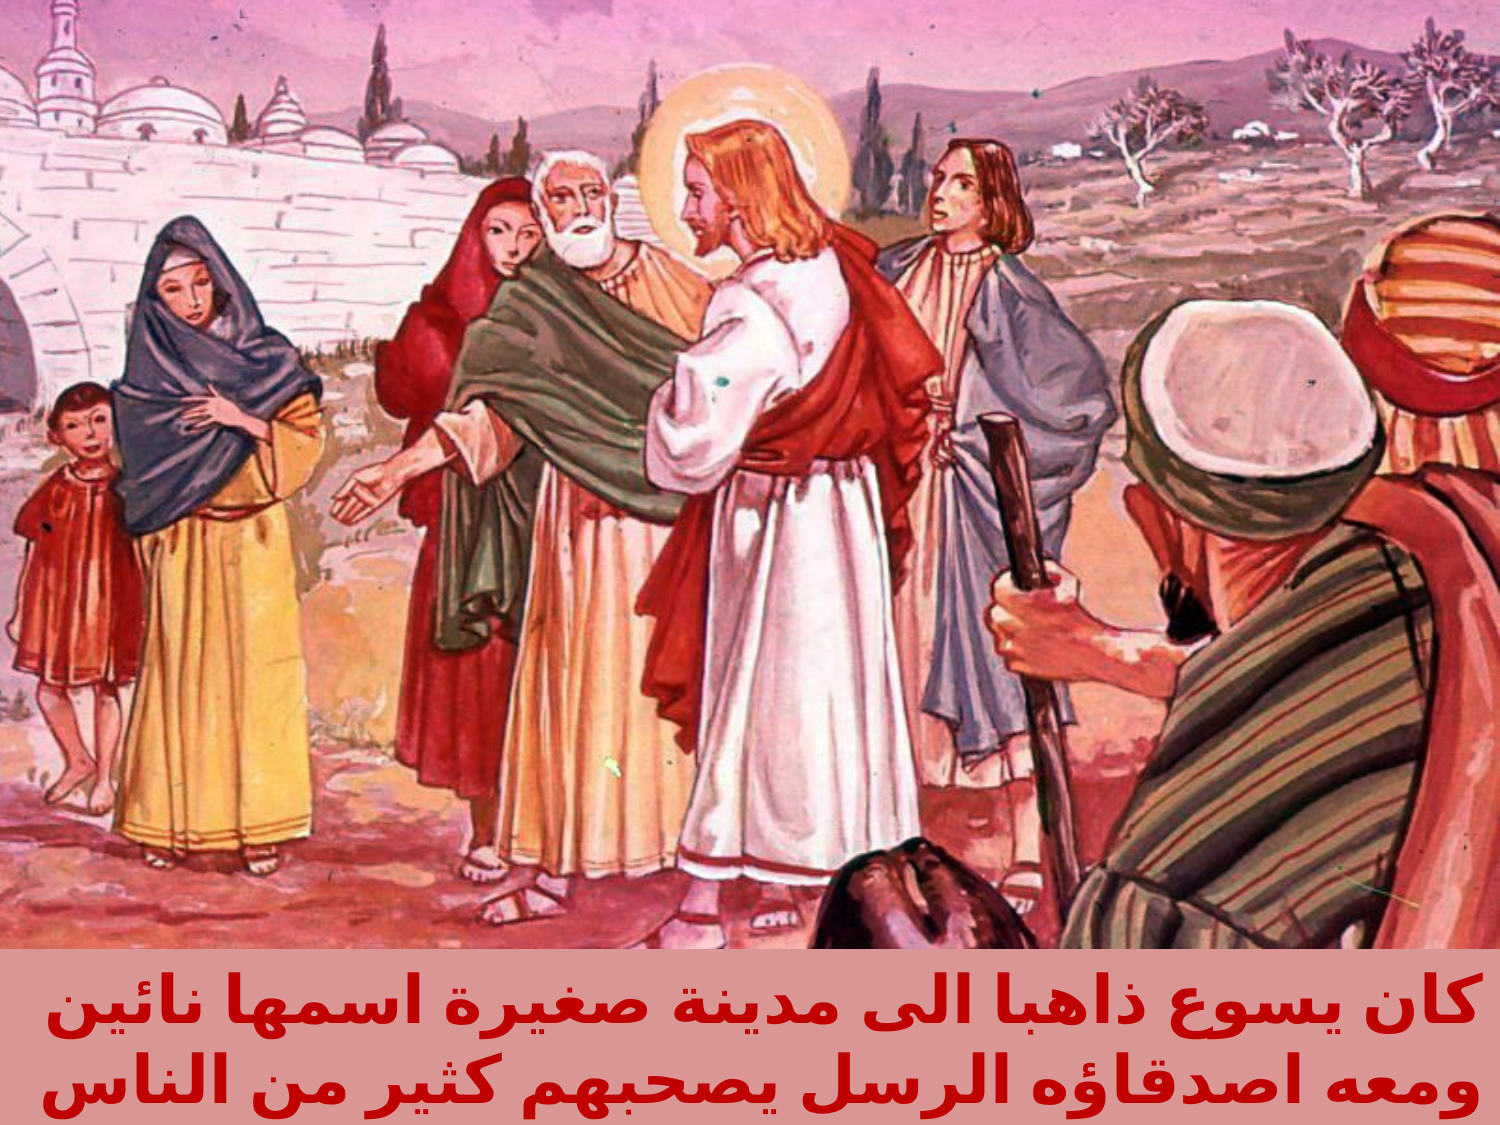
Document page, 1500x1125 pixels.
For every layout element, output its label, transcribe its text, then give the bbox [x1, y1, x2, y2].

text_box كان يسوع ذاهبا الى مدينة صغيرة اسمها نائين ومعه اصدقاؤه الرسل يصحبهم كثير من الناس جاؤوا لمشاهدة يسوع وسماع كلامه [0, 956, 1500, 1125]
picture [0, 0, 1500, 950]
